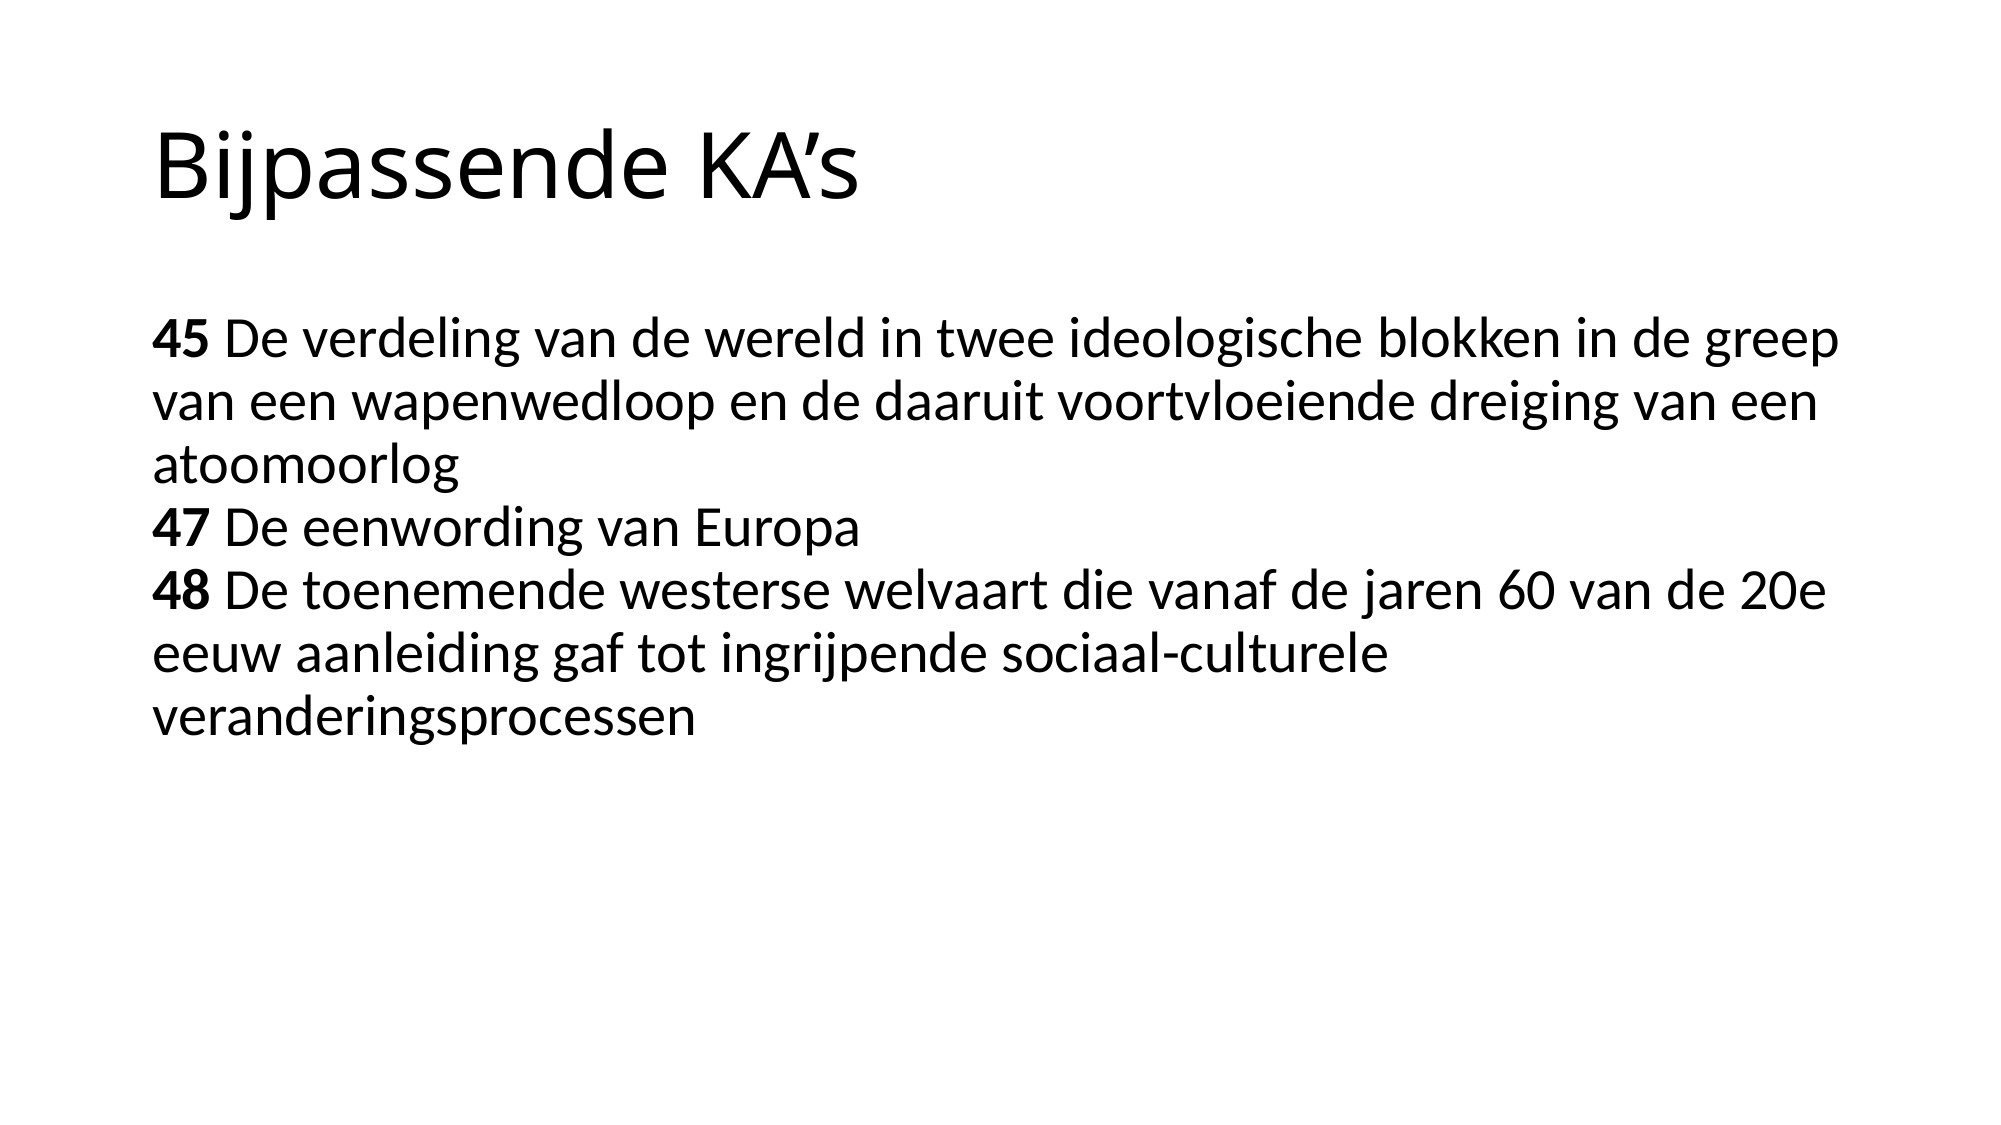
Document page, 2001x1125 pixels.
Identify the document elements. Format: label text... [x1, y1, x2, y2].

title Bijpassende KA’s [137, 59, 1863, 278]
list 45 De verdeling van de wereld in twee ideologische blokken in de greep van een wapenwedloop en de daaruit voortvloeiende dreiging van een atoomoorlog 47 De eenwording van Europa 48 De toenemende westerse welvaart die vanaf de jaren 60 van de 20e eeuw aanleiding gaf tot ingrijpende sociaal-culturele veranderingsprocessen [137, 299, 1863, 1014]
